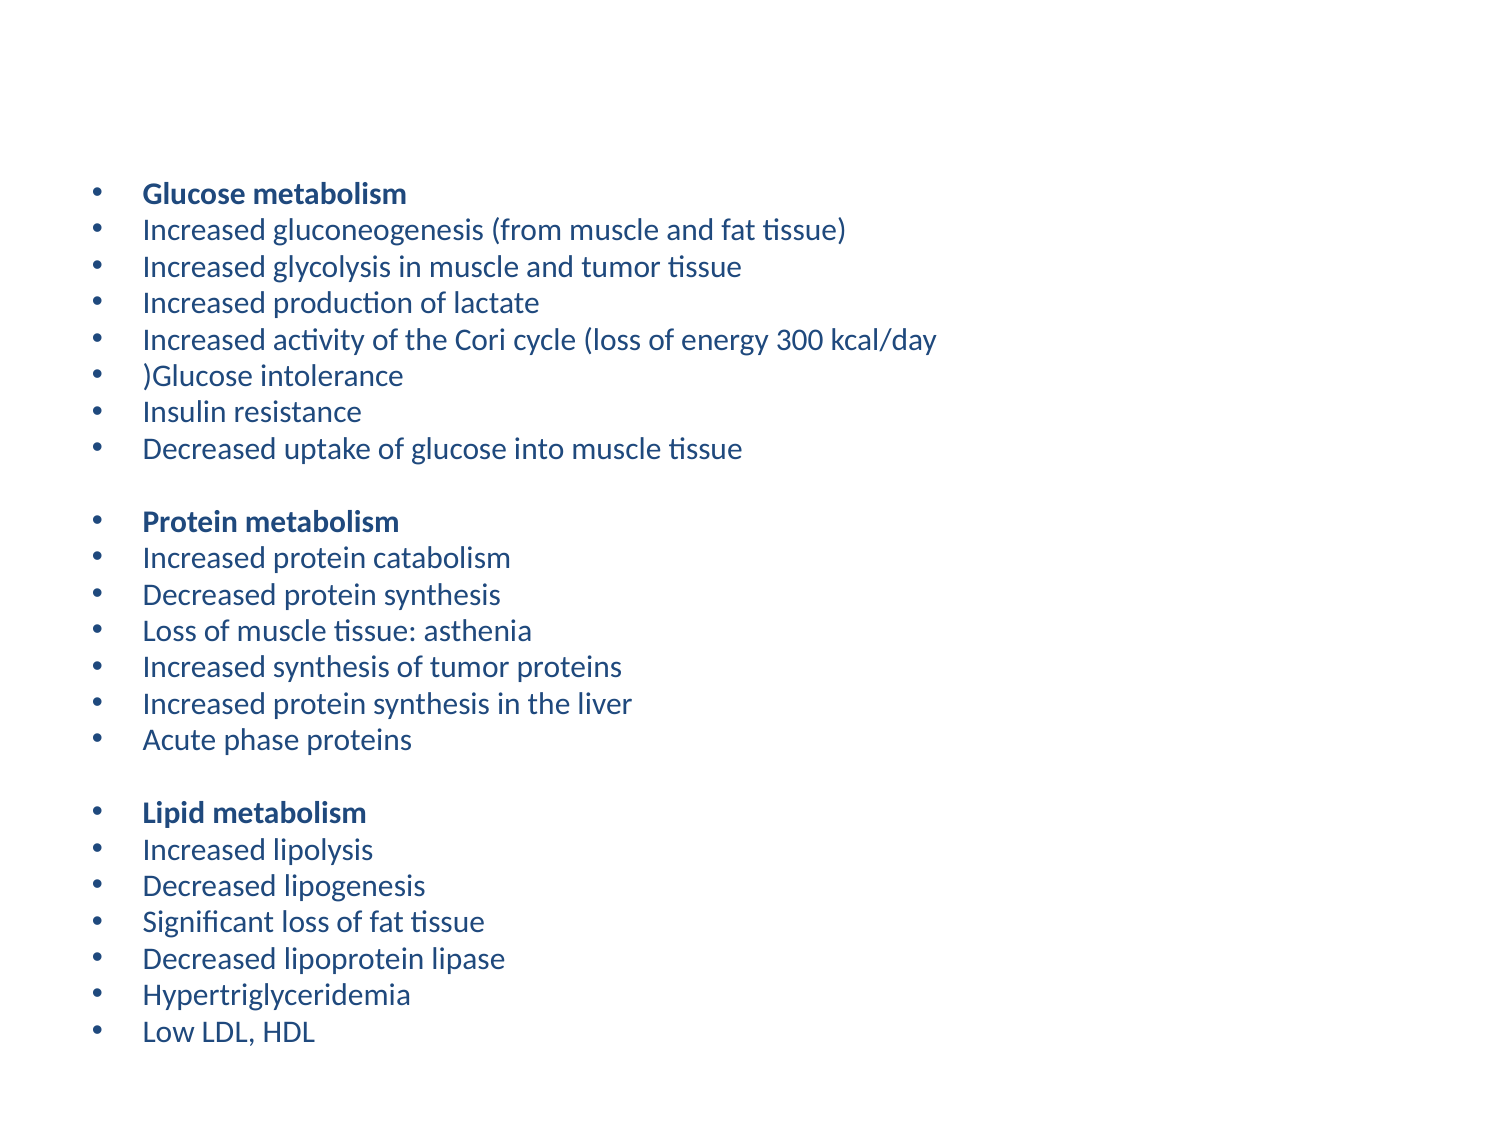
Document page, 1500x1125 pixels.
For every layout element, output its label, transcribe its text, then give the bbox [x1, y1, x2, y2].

list Glucose metabolism Increased gluconeogenesis (from muscle and fat tissue) Increased glycolysis in muscle and tumor tissue Increased production of lactate Increased activity of the Cori cycle (loss of energy 300 kcal/day )Glucose intolerance Insulin resistance Decreased uptake of glucose into muscle tissue Protein metabolism Increased protein catabolism Decreased protein synthesis Loss of muscle tissue: asthenia Increased synthesis of tumor proteins Increased protein synthesis in the liver Acute phase proteins Lipid metabolism Increased lipolysis Decreased lipogenesis Significant loss of fat tissue Decreased lipoprotein lipase Hypertriglyceridemia Low LDL, HDL [76, 172, 1424, 1059]
